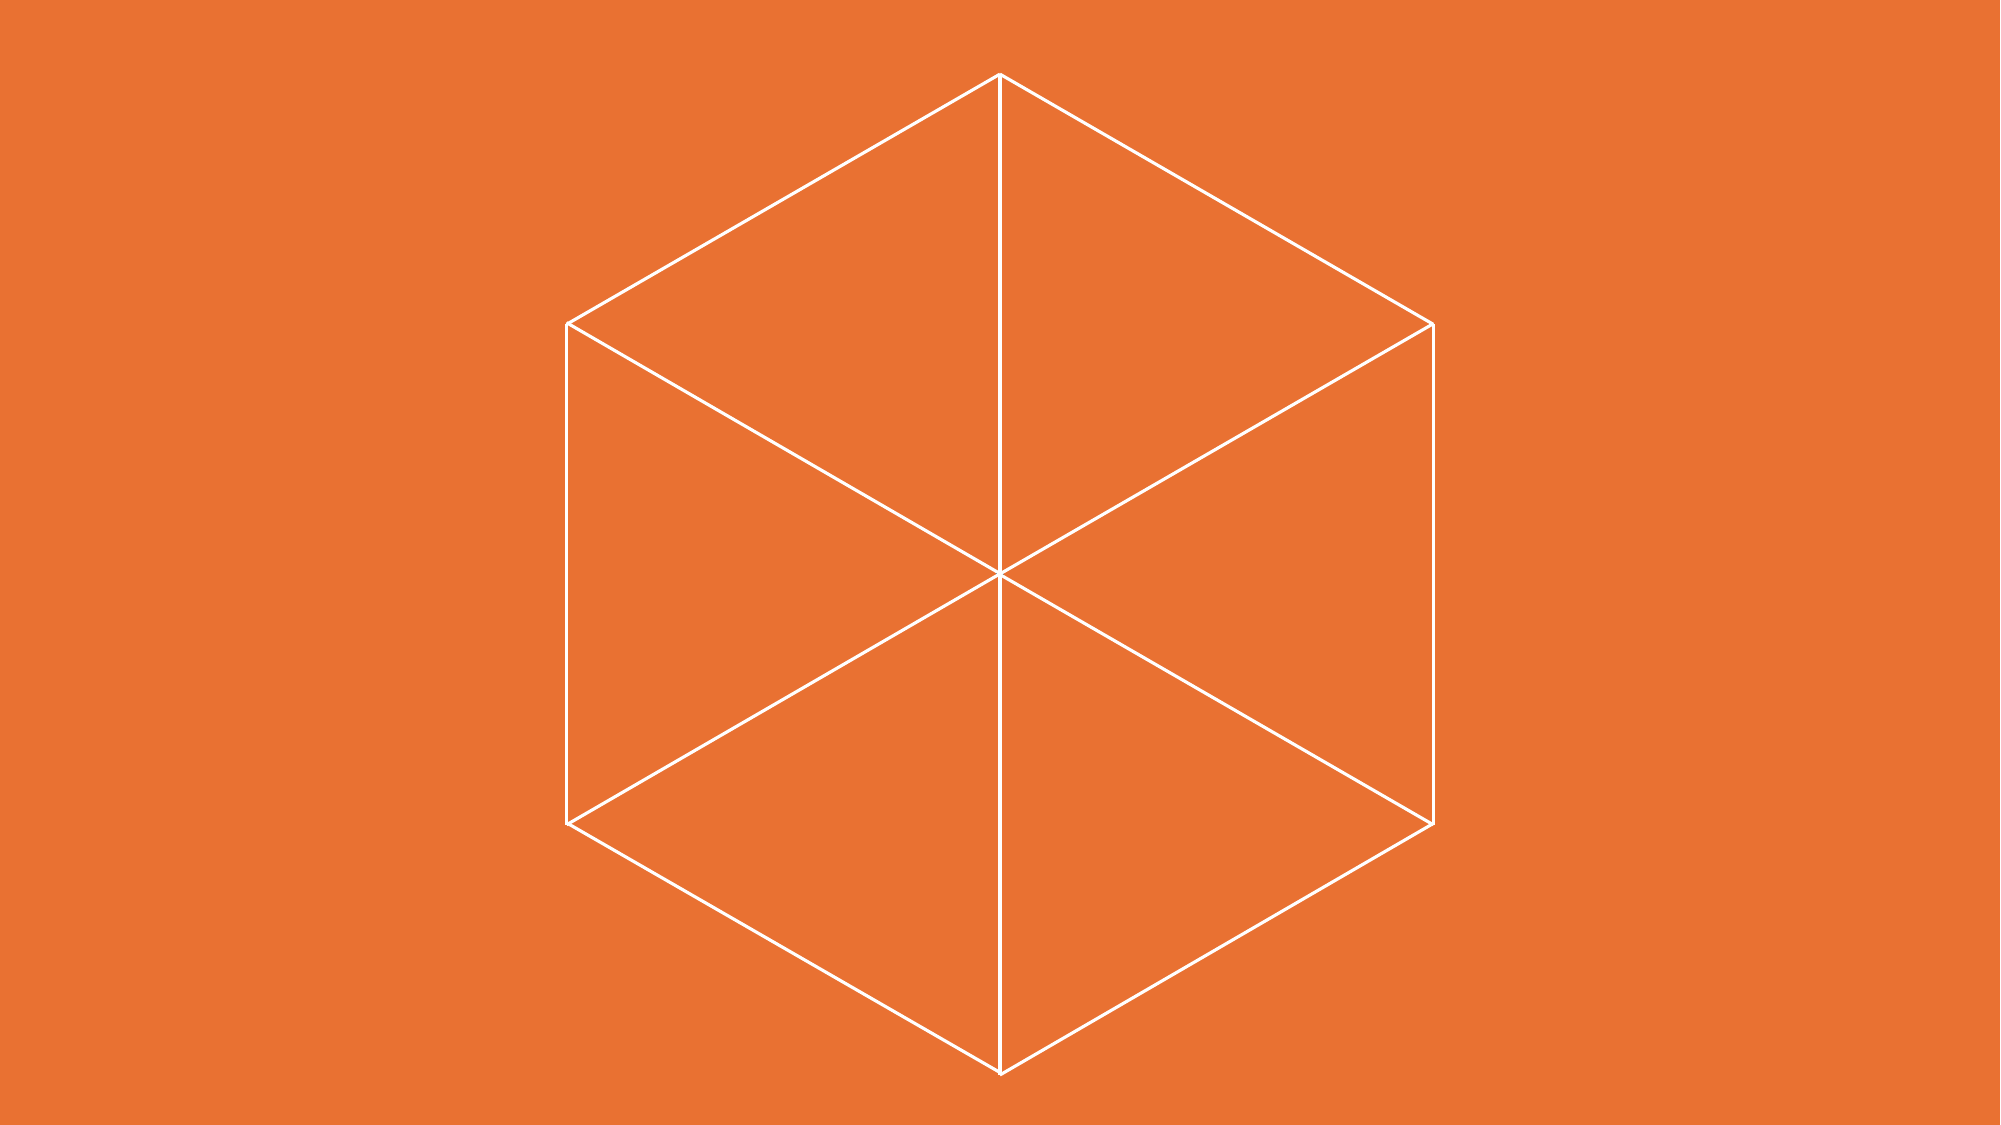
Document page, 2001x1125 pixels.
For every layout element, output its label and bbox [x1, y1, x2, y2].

text_box [1001, 575, 1434, 826]
text_box [566, 73, 1001, 325]
text_box [999, 826, 1434, 1076]
text_box [565, 826, 999, 1073]
text_box [565, 573, 1001, 826]
text_box [566, 325, 999, 573]
text_box [1001, 73, 1434, 323]
text_box [999, 323, 1434, 575]
